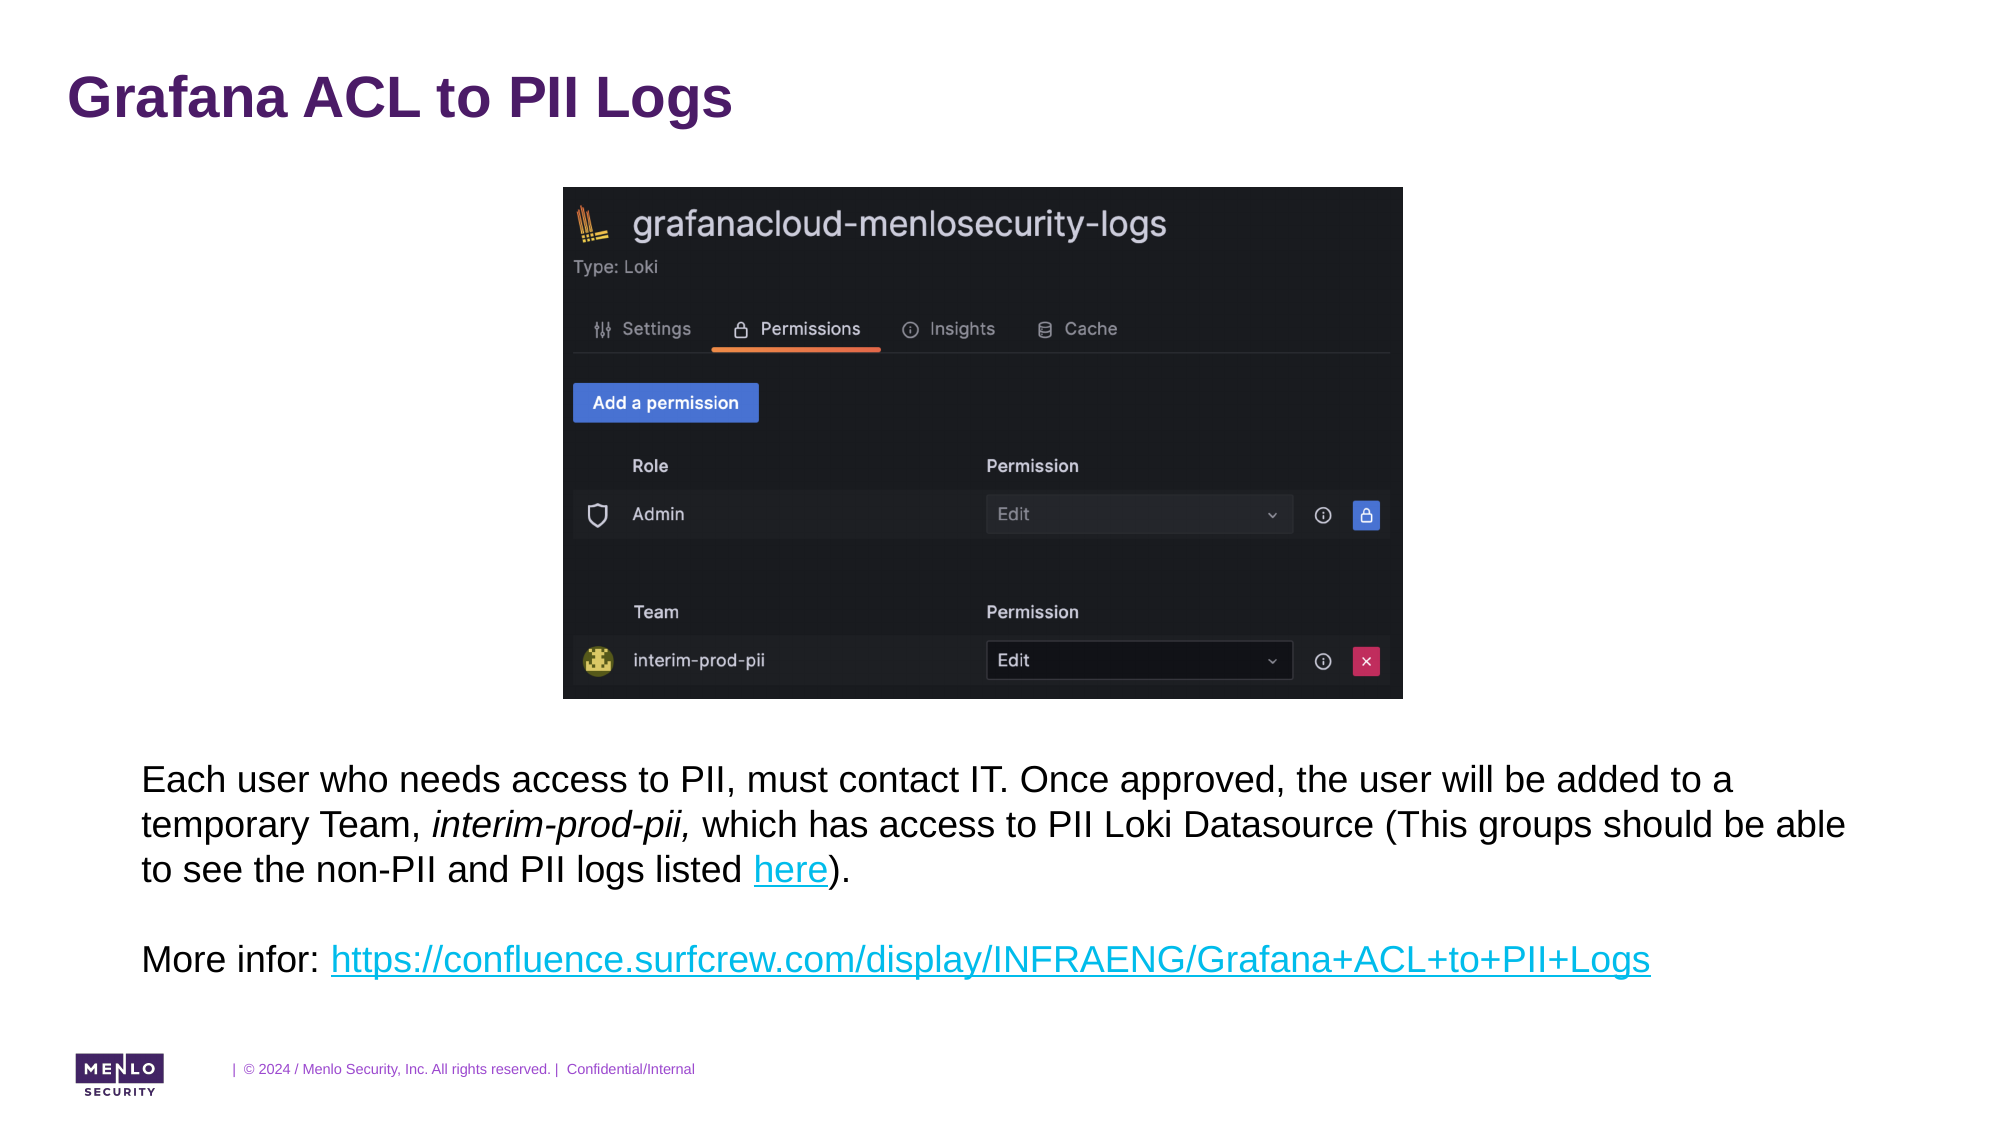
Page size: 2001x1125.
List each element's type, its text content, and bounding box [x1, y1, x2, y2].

title Grafana ACL to PII Logs [67, 58, 1929, 163]
footer | © 2024 / Menlo Security, Inc. All rights reserved. | Confidential/Internal [232, 1053, 1100, 1084]
text_box Each user who needs access to PII, must contact IT. Once approved, the user will be added to a temporary Team, interim-prod-pii, which has access to PII Loki Datasource (This groups should be able to see the non-PII and PII logs listed here). More infor: https://confluence.surfcrew.com/display/INFRAENG/Grafana+ACL+to+PII+Logs [126, 740, 1874, 996]
picture [46, 1024, 193, 1125]
picture [563, 187, 1404, 700]
